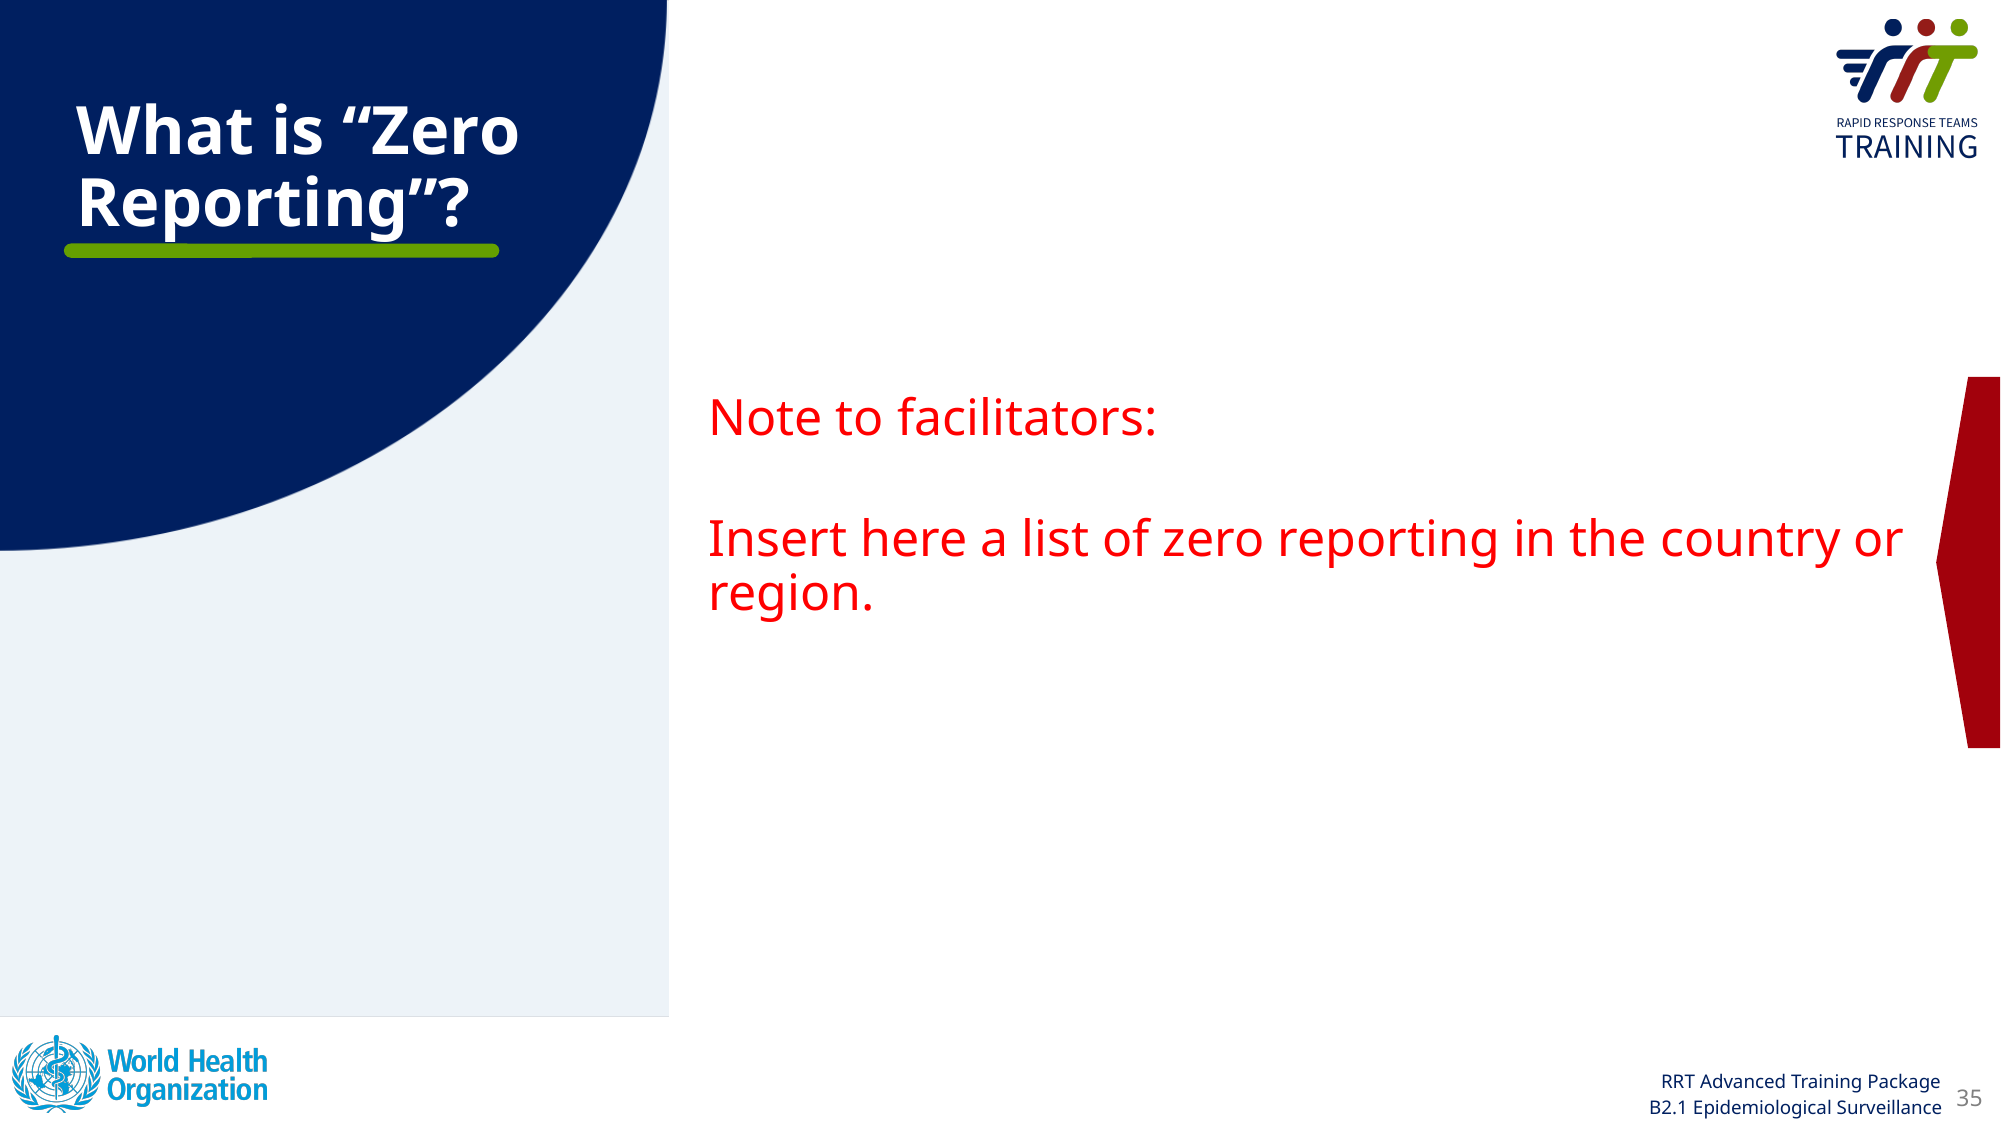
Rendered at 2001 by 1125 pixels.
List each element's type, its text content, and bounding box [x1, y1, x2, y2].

list Note to facilitators: Insert here a list of zero reporting in the country or region. [700, 384, 1937, 1049]
picture [12, 1035, 267, 1113]
picture [1835, 19, 1978, 167]
picture [58, 1050, 64, 1058]
title What is “Zero Reporting”? [68, 88, 606, 237]
picture [0, 0, 669, 1018]
picture [12, 1083, 48, 1113]
